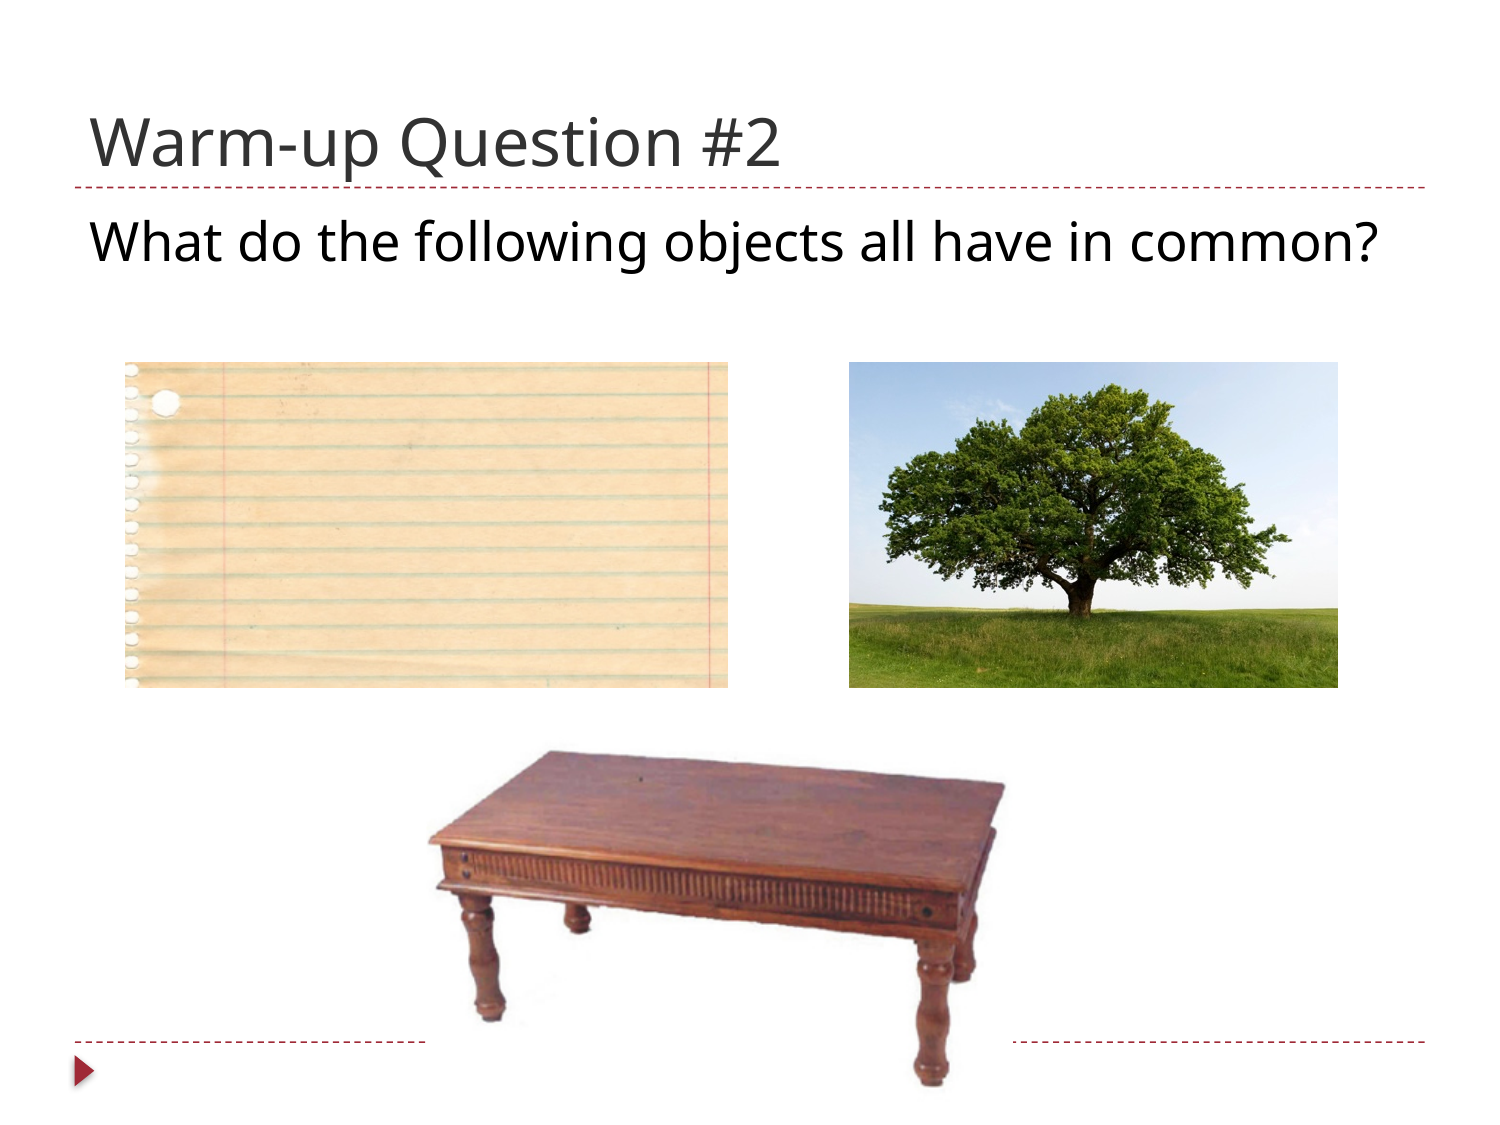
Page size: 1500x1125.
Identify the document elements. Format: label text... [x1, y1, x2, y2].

title Warm-up Question #2 [75, 24, 1425, 188]
picture [426, 737, 1013, 1105]
picture [849, 362, 1338, 688]
picture [124, 362, 728, 688]
list What do the following objects all have in common? [75, 200, 1425, 363]
